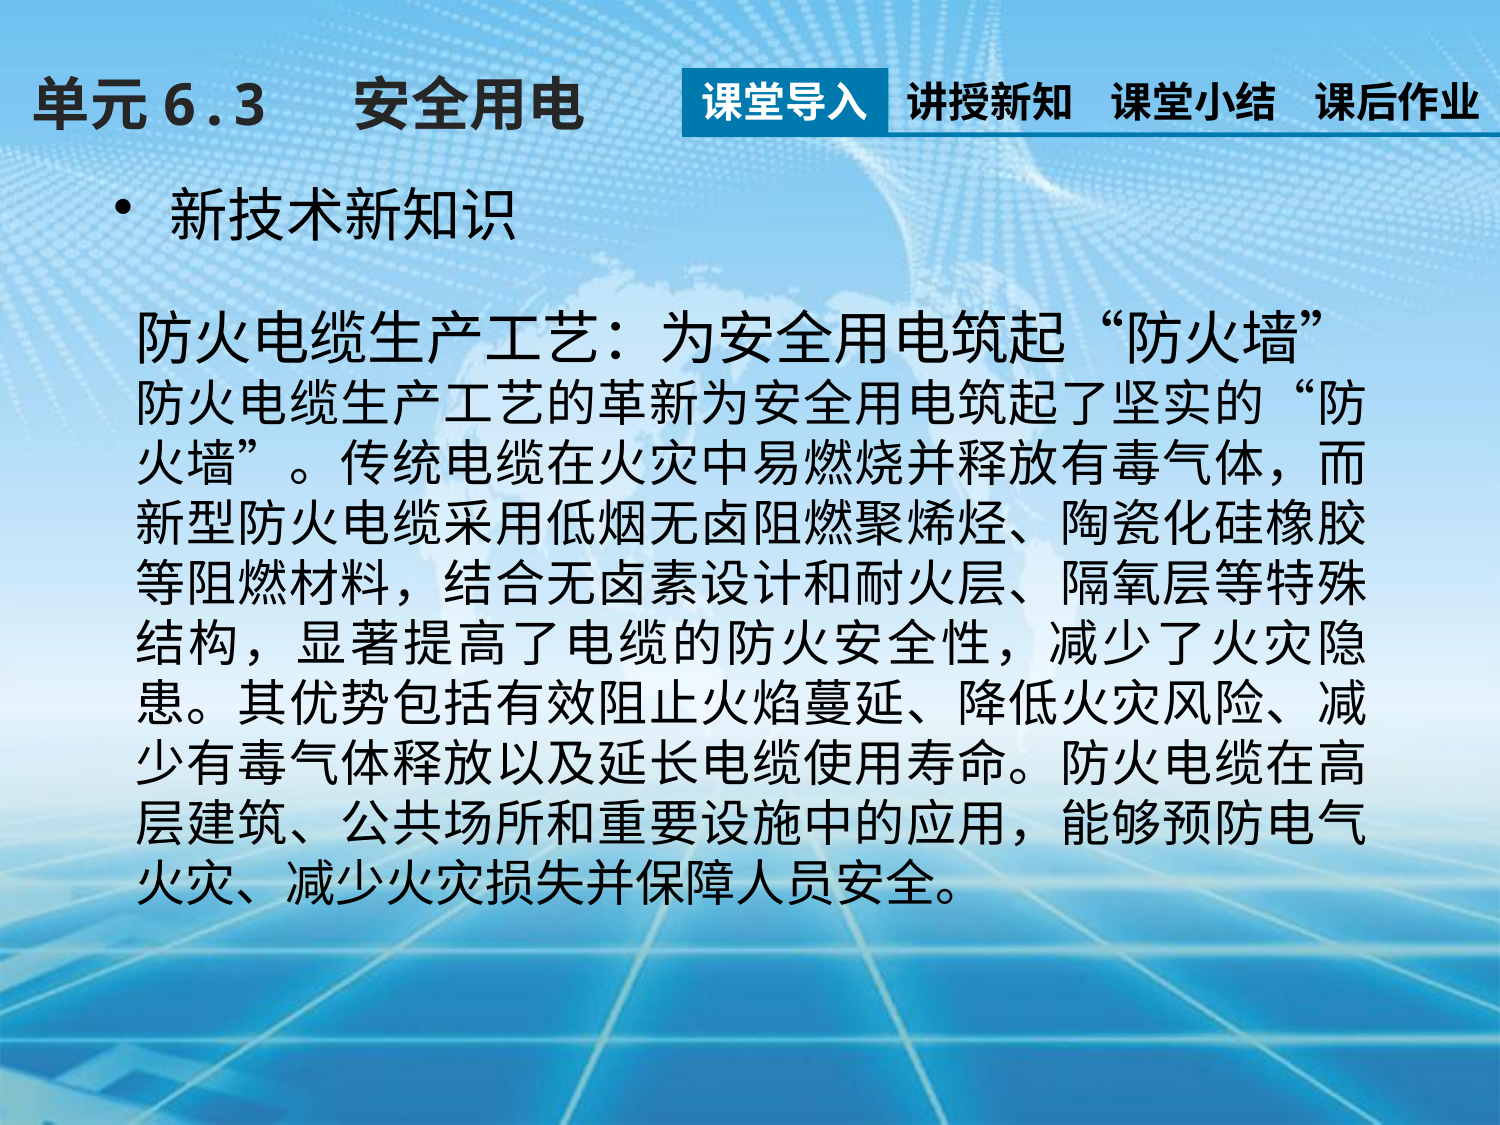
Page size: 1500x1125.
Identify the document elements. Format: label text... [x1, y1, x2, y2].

text_box [120, 214, 1471, 321]
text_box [16, 59, 1500, 145]
text_box 防火电缆生产工艺：为安全用电筑起“防火墙” 防火电缆生产工艺的革新为安全用电筑起了坚实的“防火墙”。传统电缆在火灾中易燃烧并释放有毒气体，而新型防火电缆采用低烟无卤阻燃聚烯烃、陶瓷化硅橡胶等阻燃材料，结合无卤素设计和耐火层、隔氧层等特殊结构，显著提高了电缆的防火安全性，减少了火灾隐患。其优势包括有效阻止火焰蔓延、降低火灾风险、减少有毒气体释放以及延长电缆使用寿命。防火电缆在高层建筑、公共场所和重要设施中的应用，能够预防电气火灾、减少火灾损失并保障人员安全。 [120, 293, 1383, 919]
text_box 新技术新知识 [98, 170, 1449, 277]
picture [0, 0, 1500, 1125]
